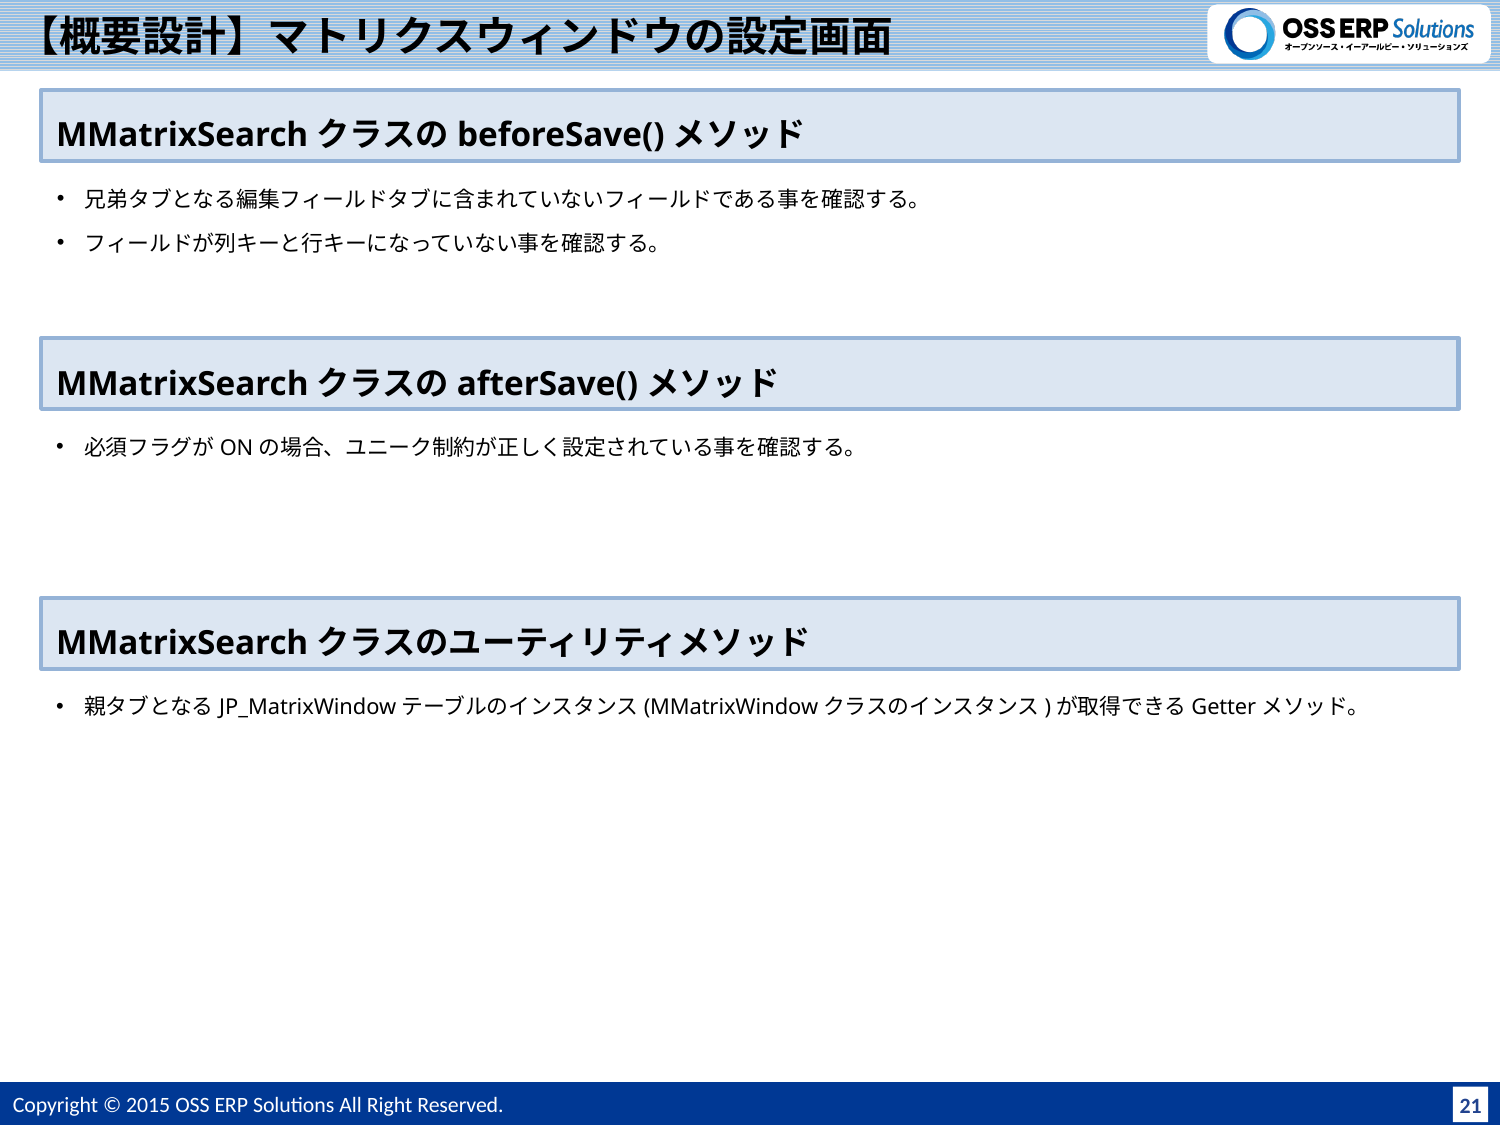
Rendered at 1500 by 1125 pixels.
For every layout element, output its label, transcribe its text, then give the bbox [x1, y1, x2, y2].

text_box MMatrixSearchクラスのafterSave()メソッド [39, 336, 1461, 411]
text_box 兄弟タブとなる編集フィールドタブに含まれていないフィールドである事を確認する。 フィールドが列キーと行キーになっていない事を確認する。 [40, 171, 1461, 336]
text_box 必須フラグがONの場合、ユニーク制約が正しく設定されている事を確認する。 [39, 419, 1460, 553]
picture [1353, 8, 1474, 60]
title 【概要設計】マトリクスウィンドウの設定画面 [2, 0, 1353, 70]
text_box MMatrixSearchクラスのユーティリティメソッド [39, 596, 1461, 671]
text_box MMatrixSearchクラスのbeforeSave()メソッド [39, 88, 1461, 163]
text_box 親タブとなるJP_MatrixWindowテーブルのインスタンス(MMatrixWindowクラスのインスタンス)が取得できるGetterメソッド。 [39, 678, 1460, 813]
text_box 兄弟タブとなる編集フィールドタブに含まれていないフィールドである事を確認する。 フィールドが列キーと行キーになっていない事を確認する。 [40, 411, 1461, 461]
